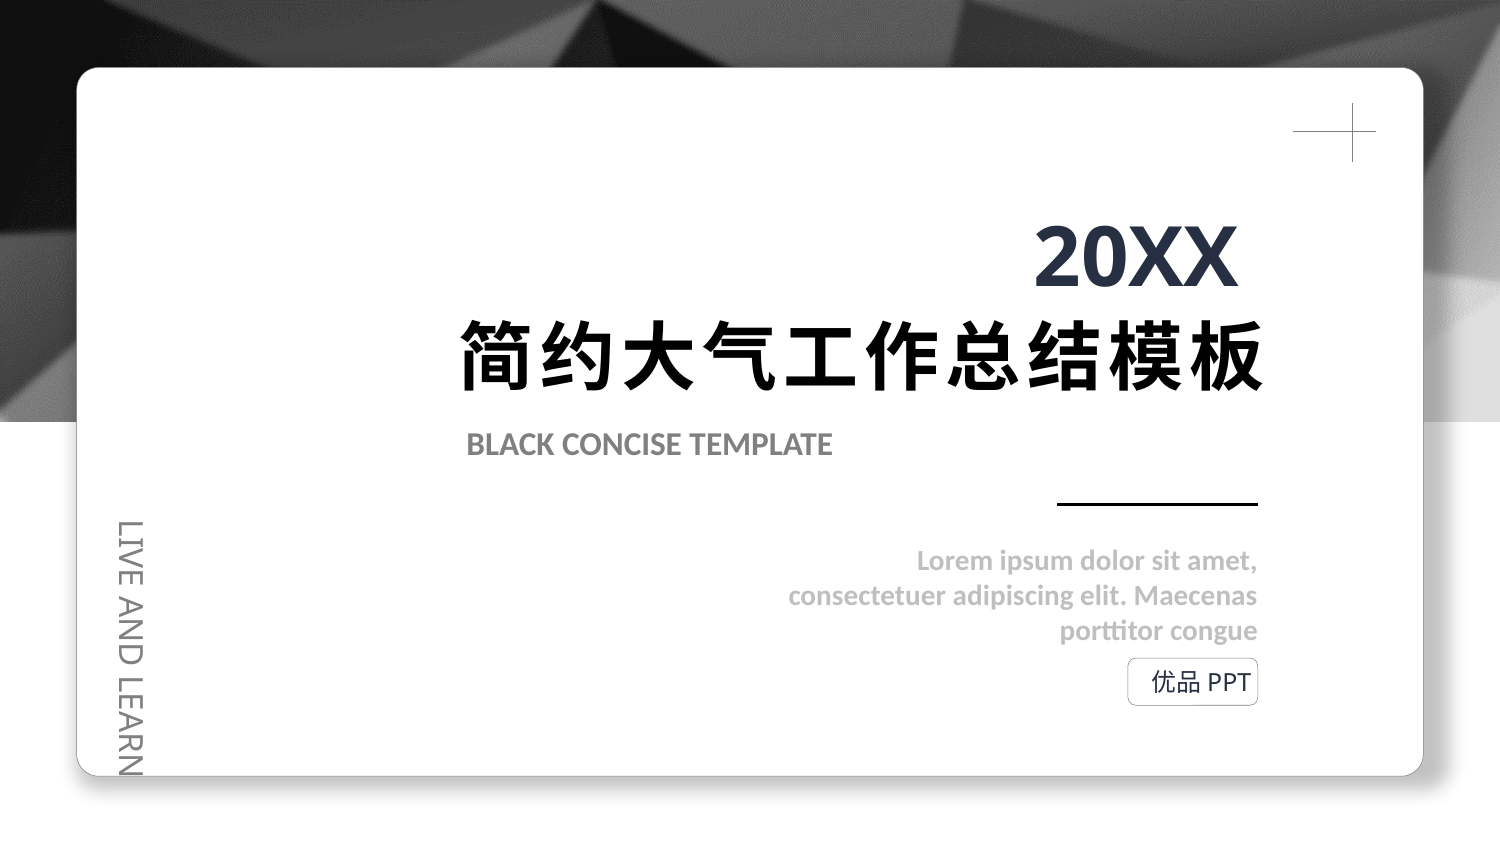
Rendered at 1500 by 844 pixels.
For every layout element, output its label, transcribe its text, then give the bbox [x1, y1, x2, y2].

text_box 优品PPT [1127, 666, 1258, 697]
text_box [1293, 102, 1377, 163]
text_box [1125, 655, 1260, 708]
text_box Lorem ipsum dolor sit amet, consectetuer adipiscing elit. Maecenas porttitor congue [785, 541, 1258, 647]
text_box BLACK CONCISE TEMPLATE [466, 431, 1258, 462]
picture [0, 0, 1500, 423]
text_box LIVE AND LEARN [112, 520, 153, 814]
text_box [74, 431, 1426, 779]
